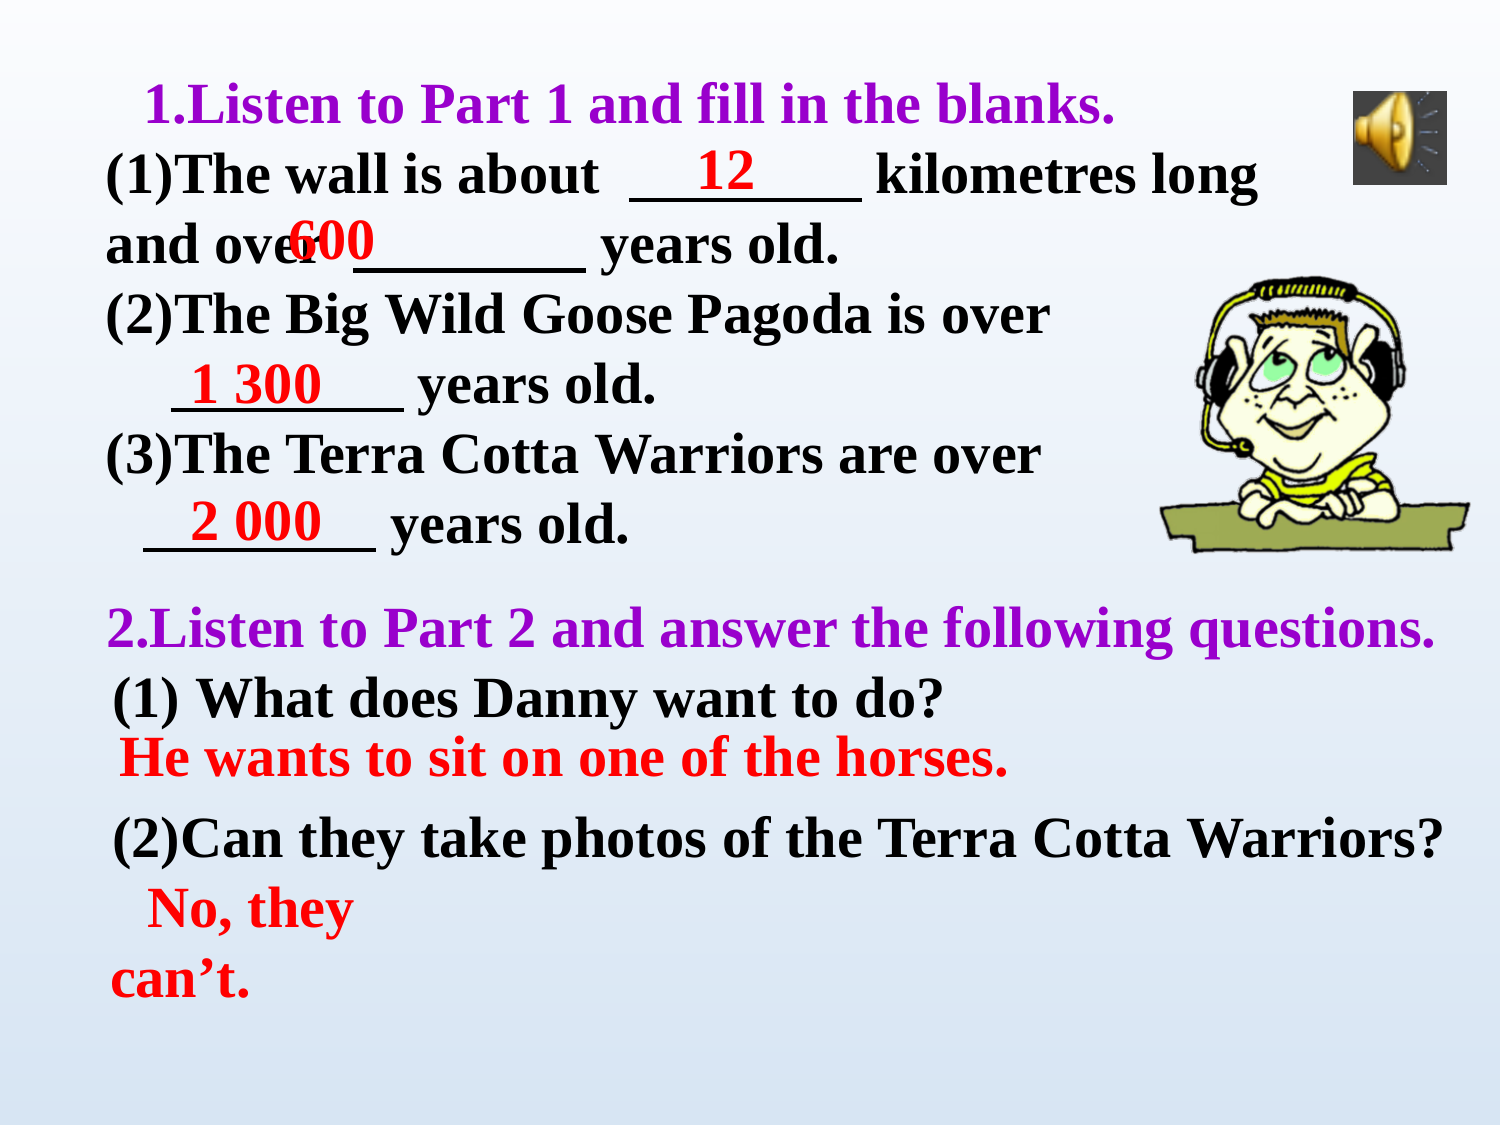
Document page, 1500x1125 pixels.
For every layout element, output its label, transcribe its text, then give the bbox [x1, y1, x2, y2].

text_box 1.Listen to Part 1 and fill in the blanks. (1)The wall is about kilometres long and over years old. (2)The Big Wild Goose Pagoda is over years old. (3)The Terra Cotta Warriors are over years old. [91, 58, 1362, 582]
text_box 1 300 [176, 338, 338, 424]
picture [1156, 275, 1475, 560]
text_box He wants to sit on one of the horses. [61, 710, 1233, 796]
text_box 2 000 [176, 474, 338, 560]
text_box 600 [273, 193, 429, 279]
text_box 12 [682, 124, 771, 209]
picture [1352, 89, 1449, 187]
text_box No, they can’t. [95, 862, 488, 947]
text_box 2.Listen to Part 2 and answer the following questions. (1) What does Danny want to do? (2)Can they take photos of the Terra Cotta Warriors? [0, 582, 1500, 947]
